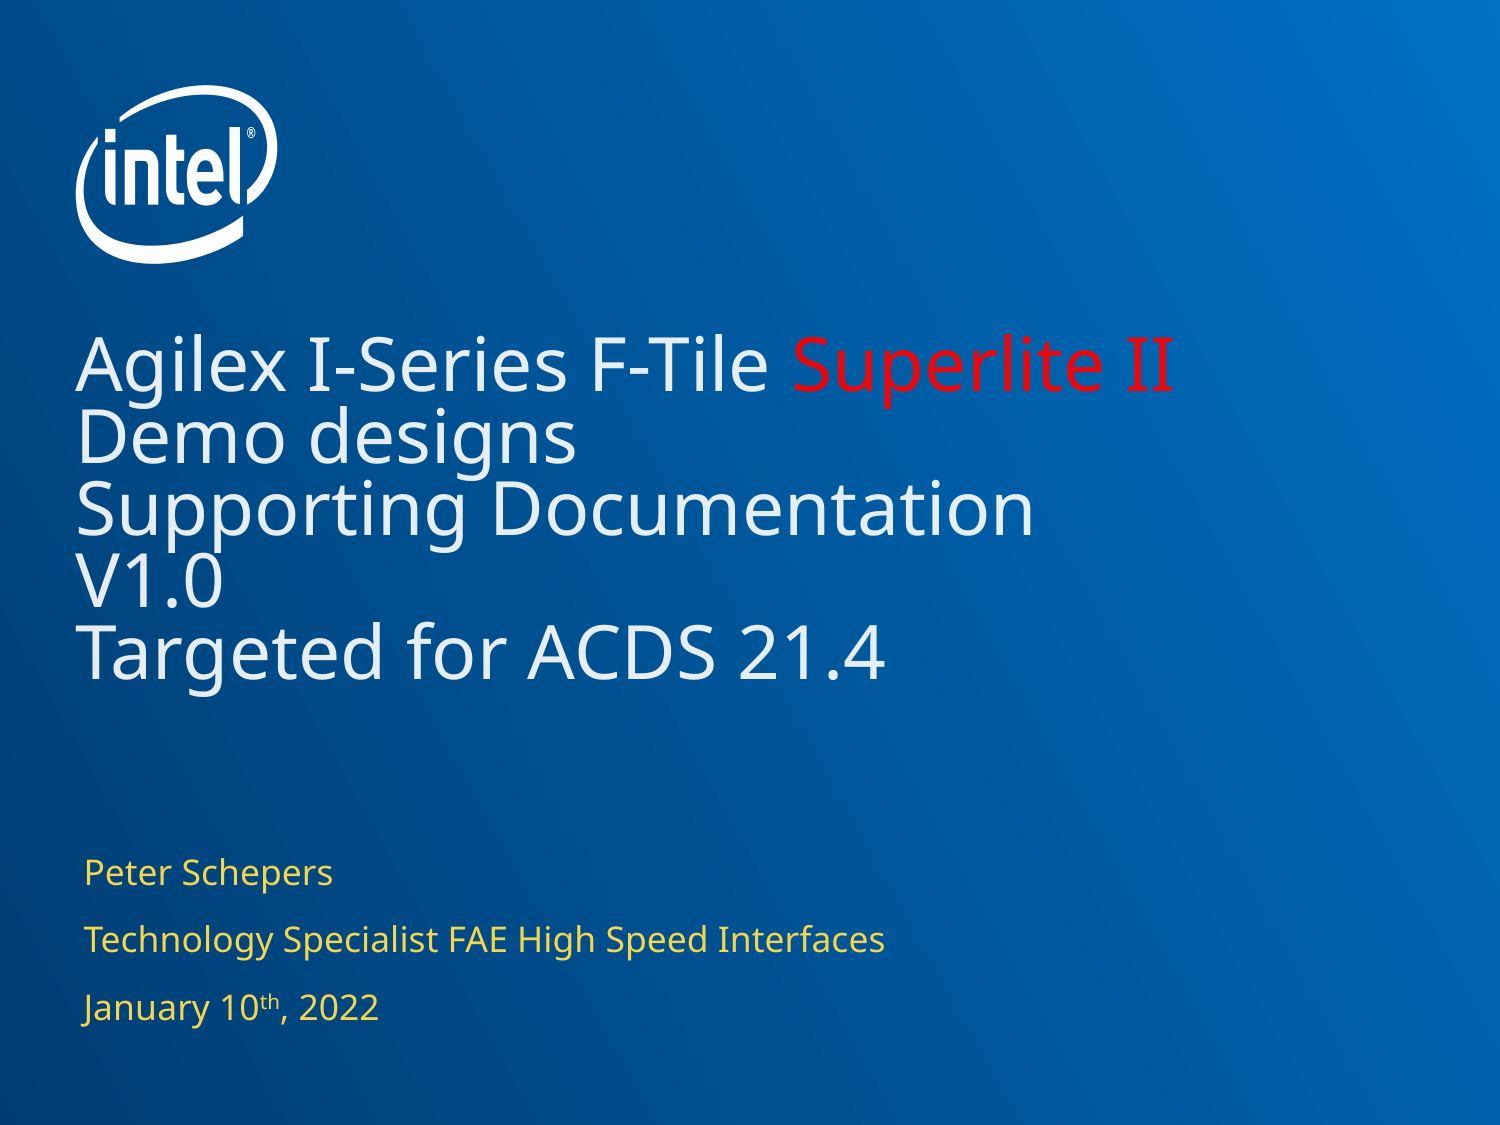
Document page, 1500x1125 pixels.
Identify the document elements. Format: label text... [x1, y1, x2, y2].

title Agilex I-Series F-Tile Superlite II Demo designs Supporting Documentation V1.0 Targeted for ACDS 21.4 [75, 568, 1400, 694]
subtitle Peter Schepers Technology Specialist FAE High Speed Interfaces January 10th, 2022 [83, 849, 1459, 1050]
picture [74, 83, 279, 266]
